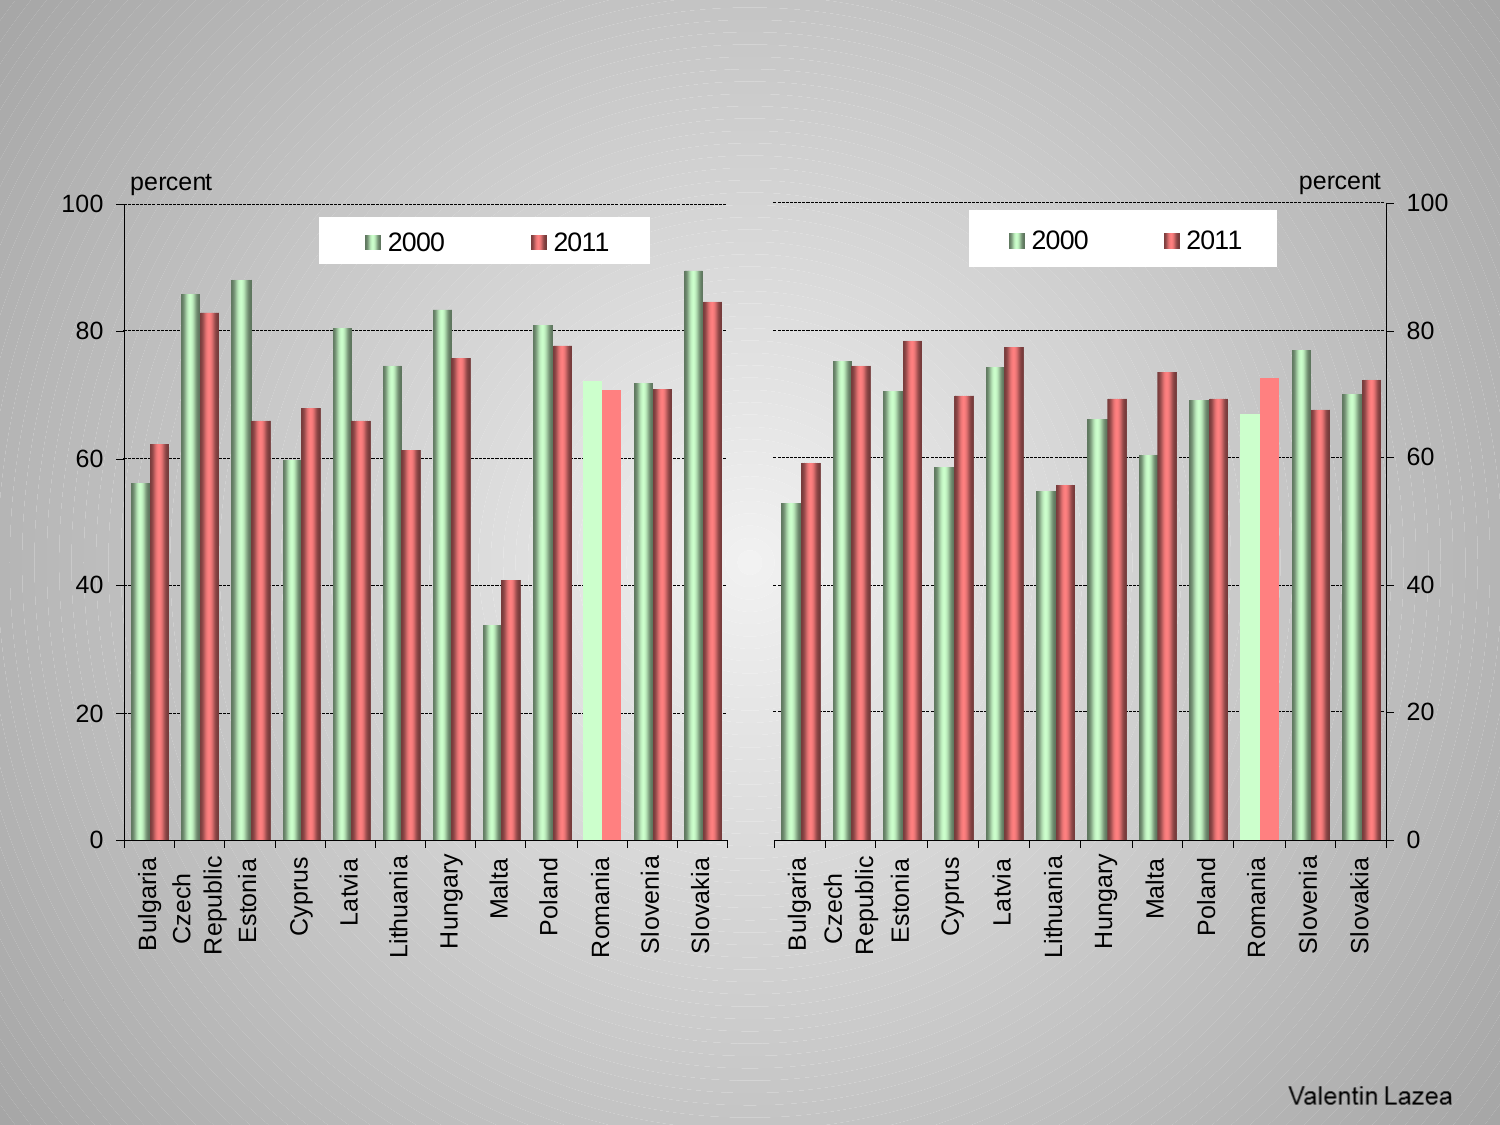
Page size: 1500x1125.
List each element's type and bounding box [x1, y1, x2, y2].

picture [40, 89, 1468, 1035]
picture [1192, 1072, 1468, 1125]
